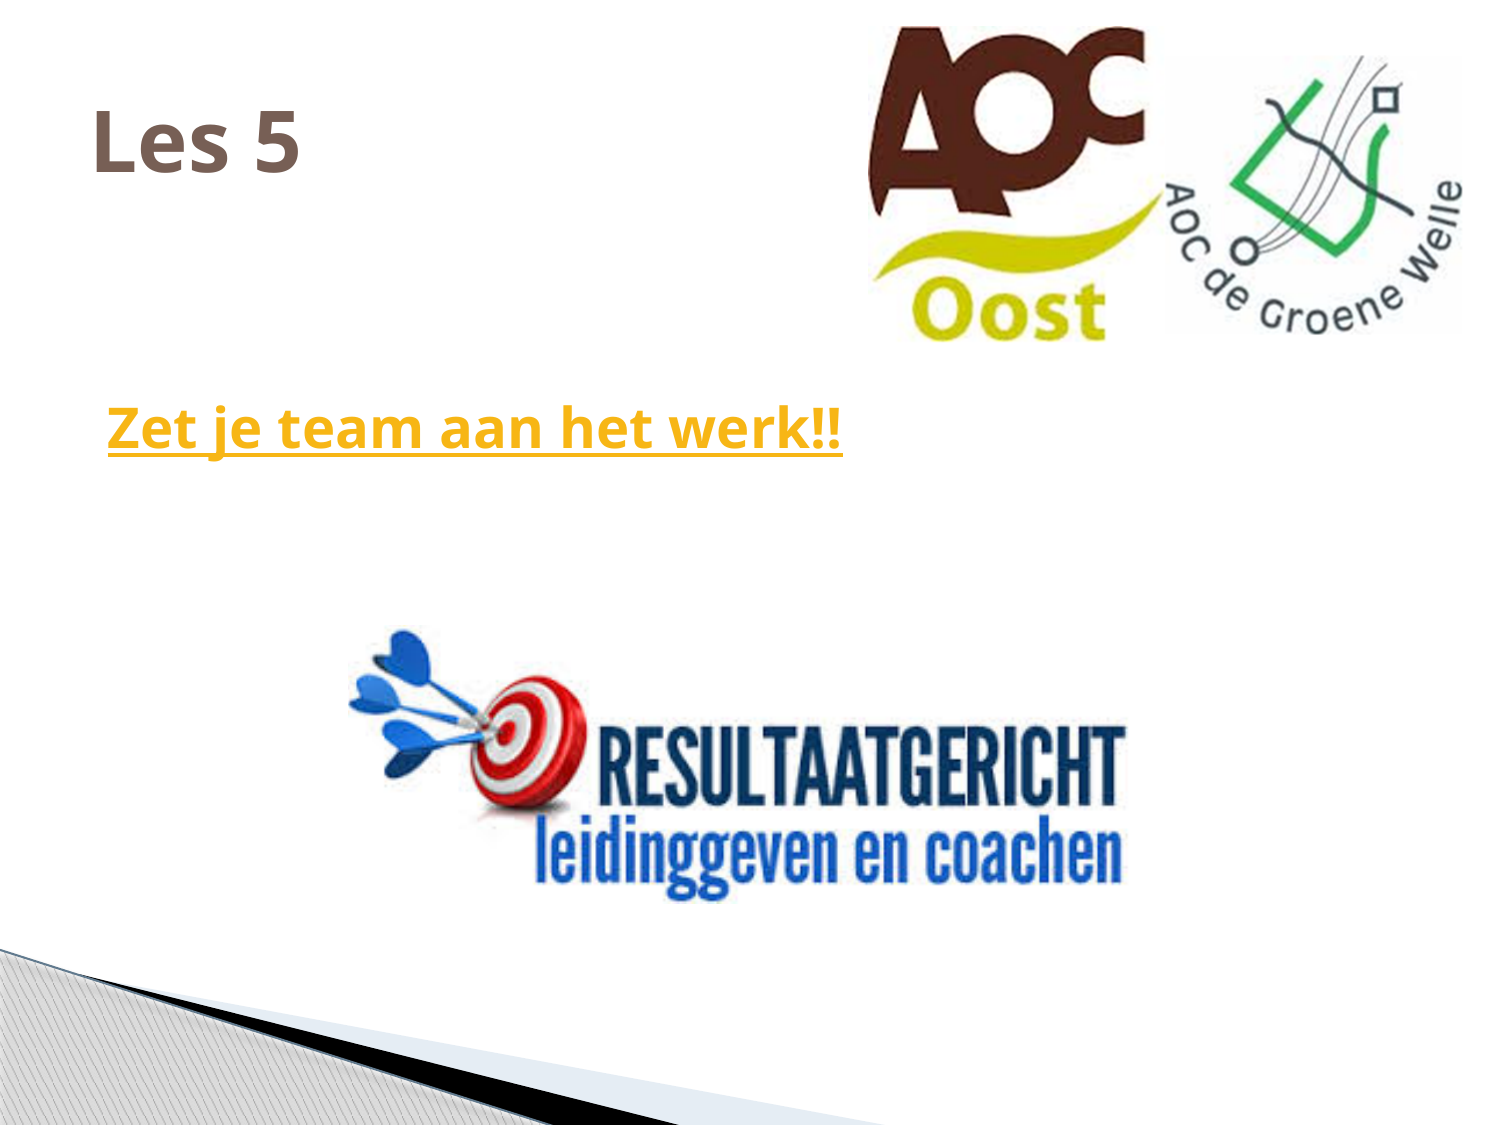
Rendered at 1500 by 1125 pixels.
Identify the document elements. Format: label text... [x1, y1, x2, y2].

title Les 5 [75, 45, 862, 233]
picture [348, 624, 1133, 904]
picture [867, 26, 1473, 365]
list Zet je team aan het werk!! [75, 385, 1425, 986]
